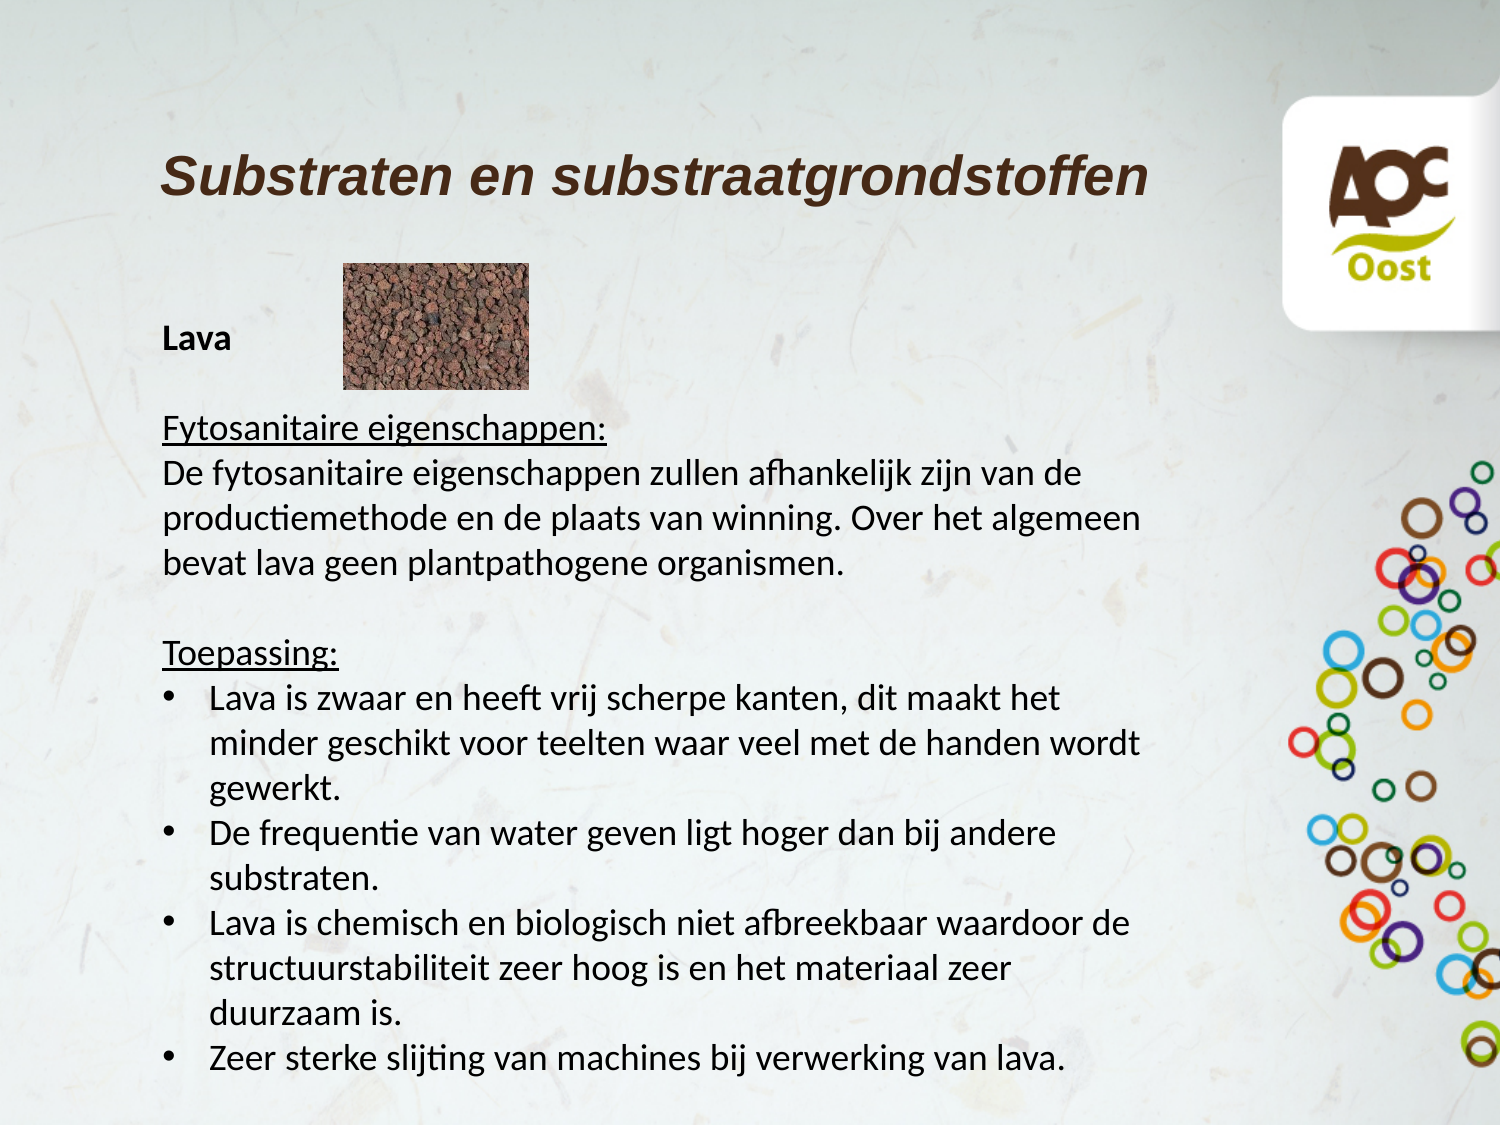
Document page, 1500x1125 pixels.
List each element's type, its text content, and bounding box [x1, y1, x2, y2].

text_box Lava Fytosanitaire eigenschappen: De fytosanitaire eigenschappen zullen afhankelijk zijn van de productiemethode en de plaats van winning. Over het algemeen bevat lava geen plantpathogene organismen. Toepassing: Lava is zwaar en heeft vrij scherpe kanten, dit maakt het minder geschikt voor teelten waar veel met de handen wordt gewerkt. De frequentie van water geven ligt hoger dan bij andere substraten. Lava is chemisch en biologisch niet afbreekbaar waardoor de structuurstabiliteit zeer hoog is en het materiaal zeer duurzaam is. Zeer sterke slijting van machines bij verwerking van lava. . [147, 305, 1176, 1125]
subtitle [147, 255, 1235, 882]
picture [343, 263, 529, 391]
picture [0, 0, 1500, 1125]
title Substraten en substraatgrondstoffen [112, 101, 1199, 244]
